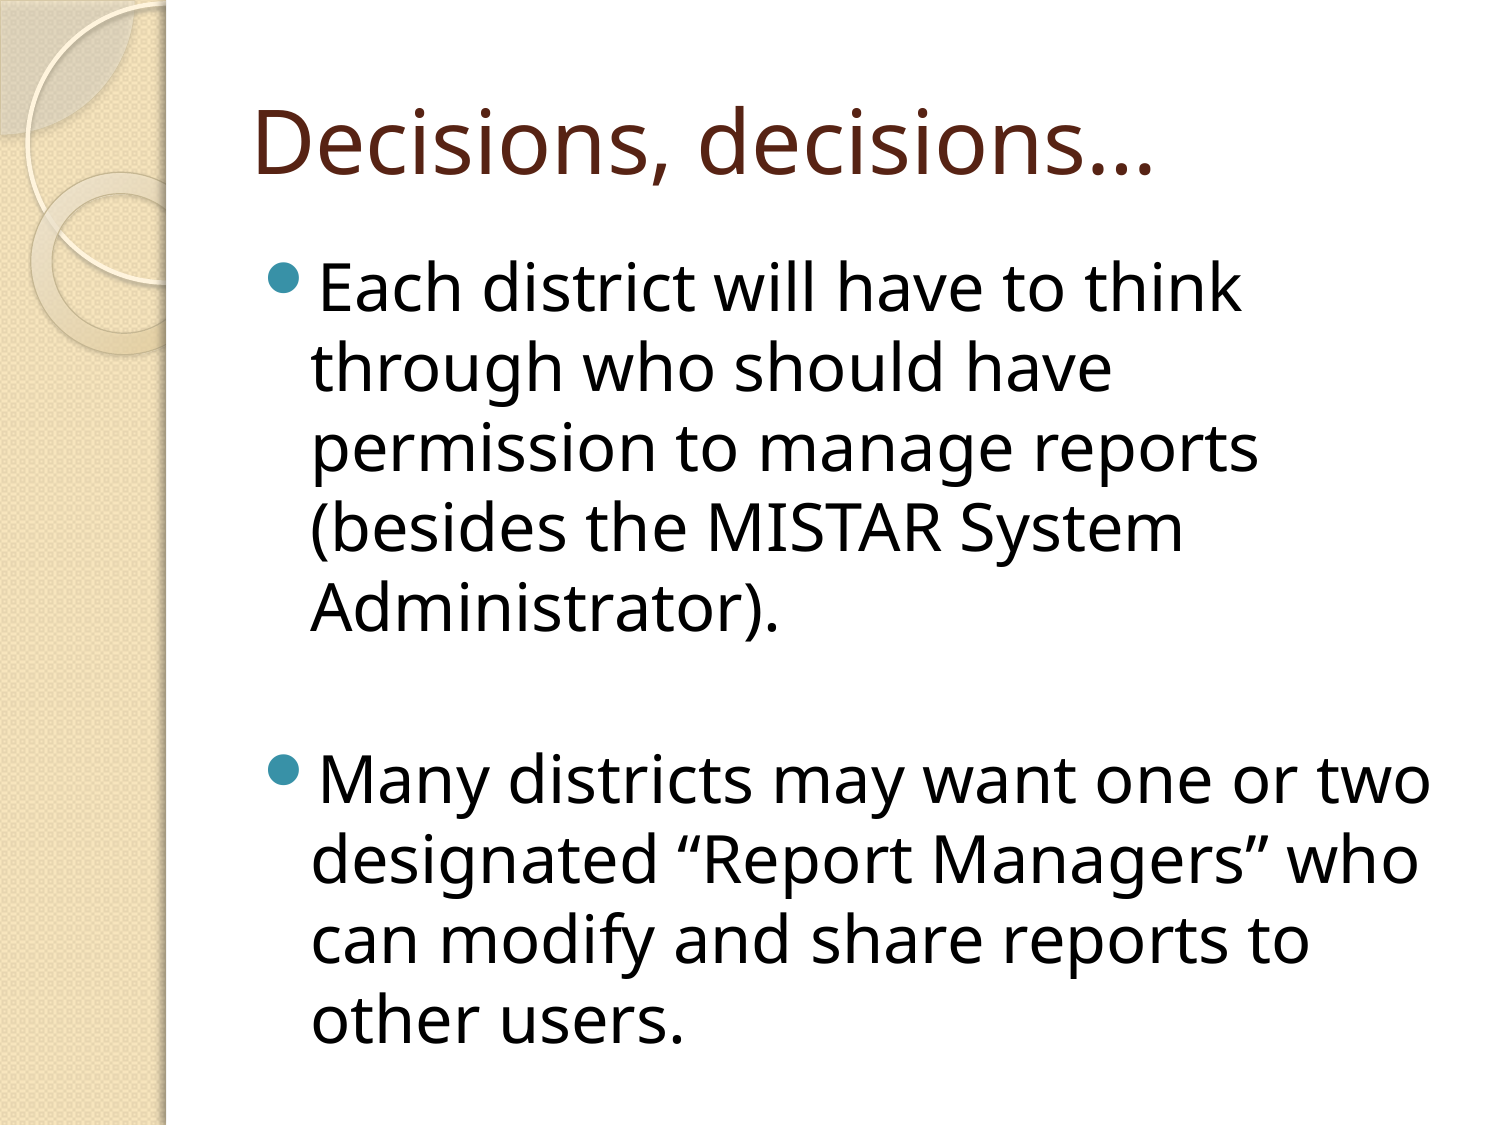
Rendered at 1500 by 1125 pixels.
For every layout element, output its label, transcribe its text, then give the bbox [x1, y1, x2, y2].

list Each district will have to think through who should have permission to manage reports (besides the MISTAR System Administrator). Many districts may want one or two designated “Report Managers” who can modify and share reports to other users. [235, 237, 1466, 1025]
title Decisions, decisions… [235, 45, 1466, 233]
